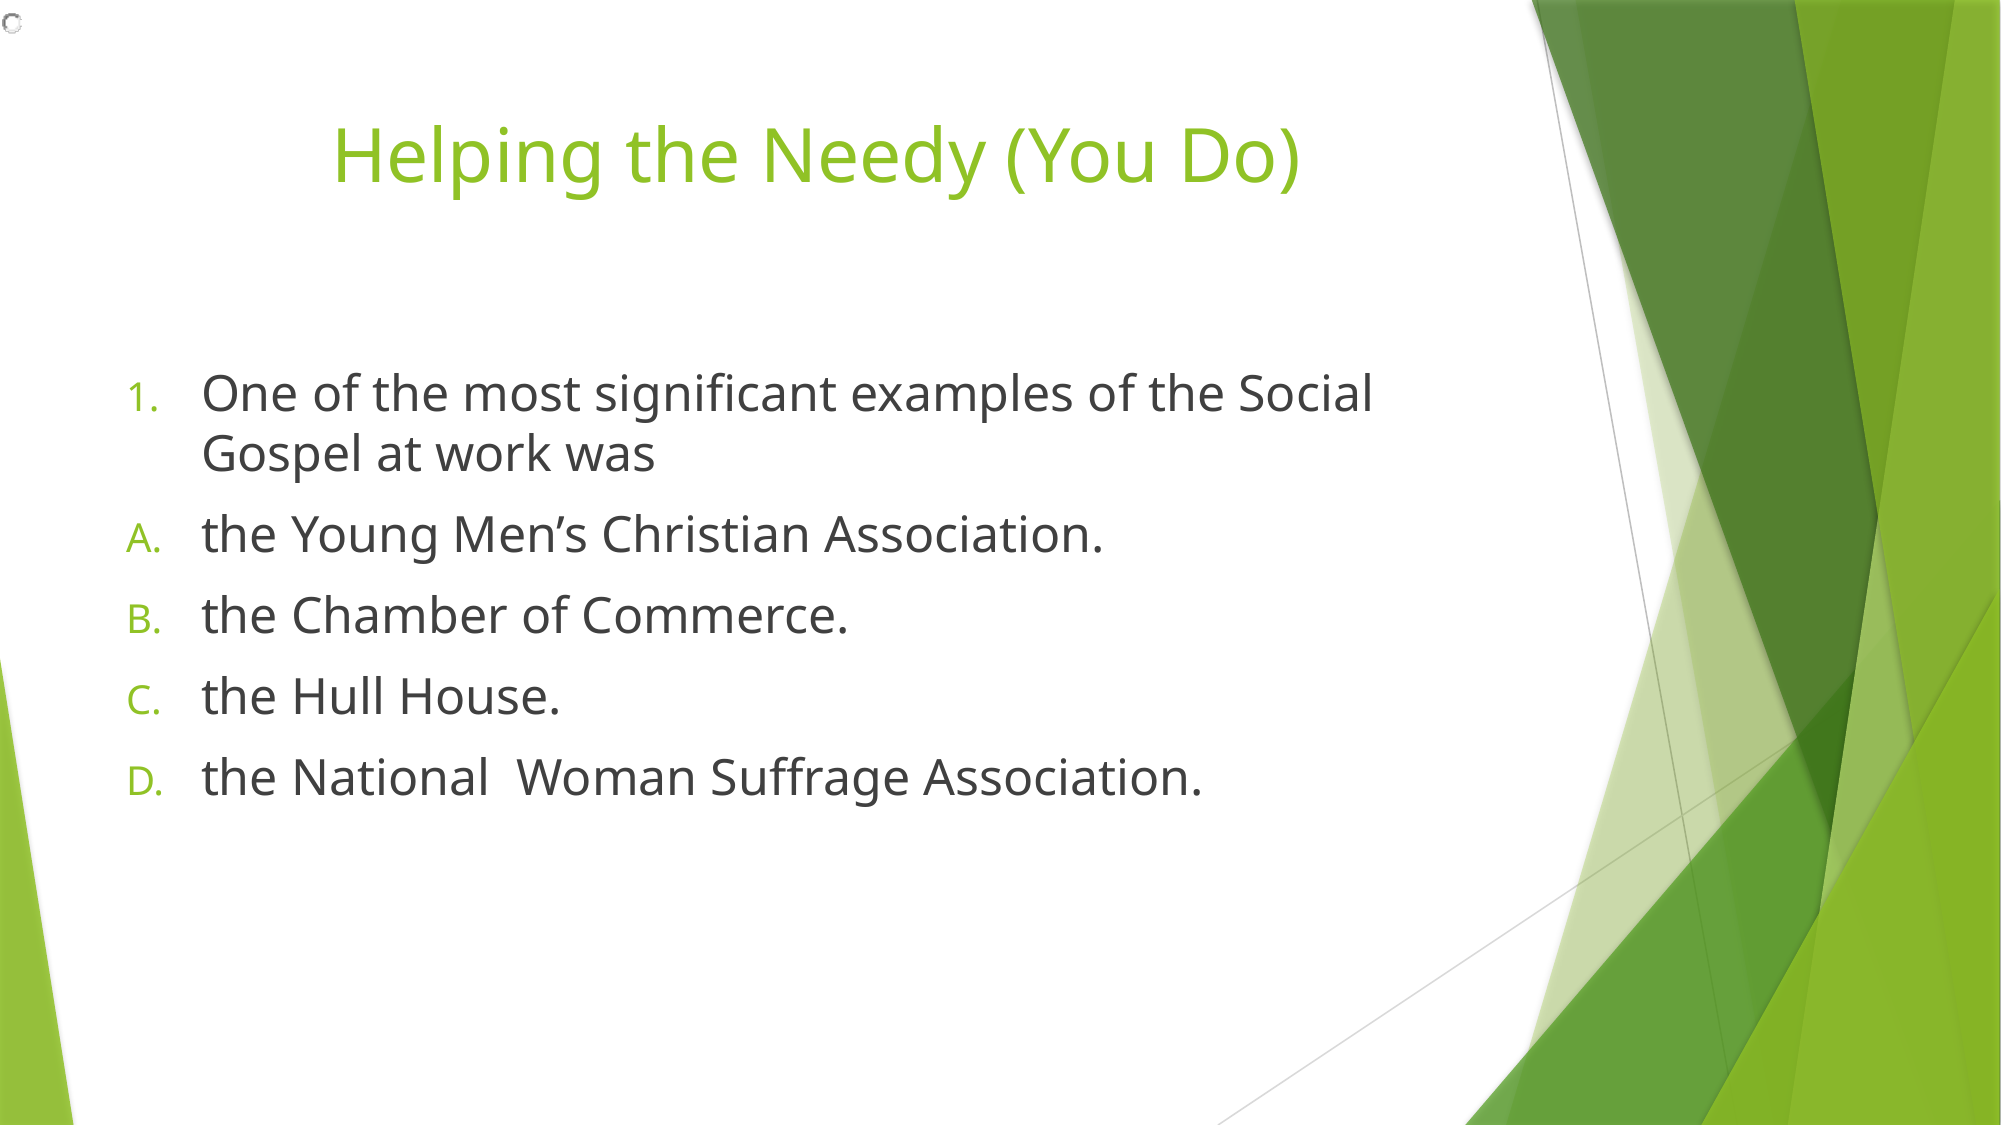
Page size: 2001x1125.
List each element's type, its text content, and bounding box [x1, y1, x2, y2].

title Helping the Needy (You Do) [111, 99, 1522, 317]
list One of the most significant examples of the Social Gospel at work was the Young Men’s Christian Association. the Chamber of Commerce. the Hull House. the National Woman Suffrage Association. [111, 354, 1522, 992]
picture [0, 0, 226, 51]
